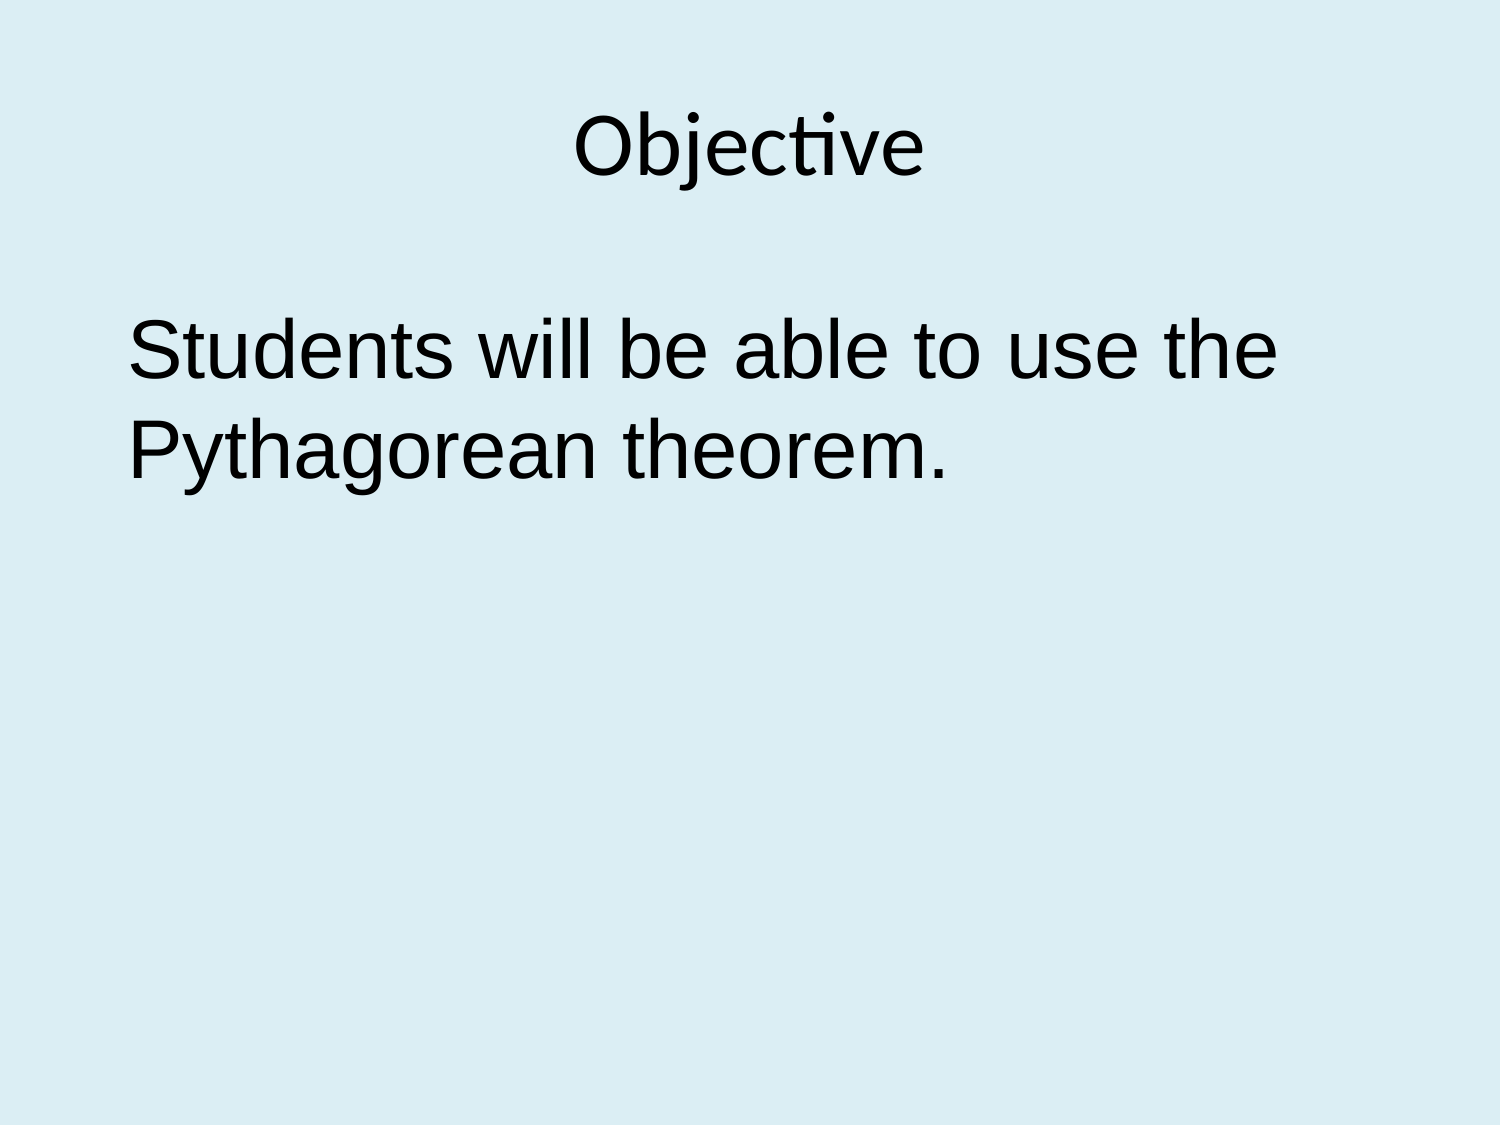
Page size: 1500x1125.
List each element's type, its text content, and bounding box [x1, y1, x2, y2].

title Objective [75, 45, 1425, 233]
text_box Students will be able to use the Pythagorean theorem. [112, 287, 1413, 503]
